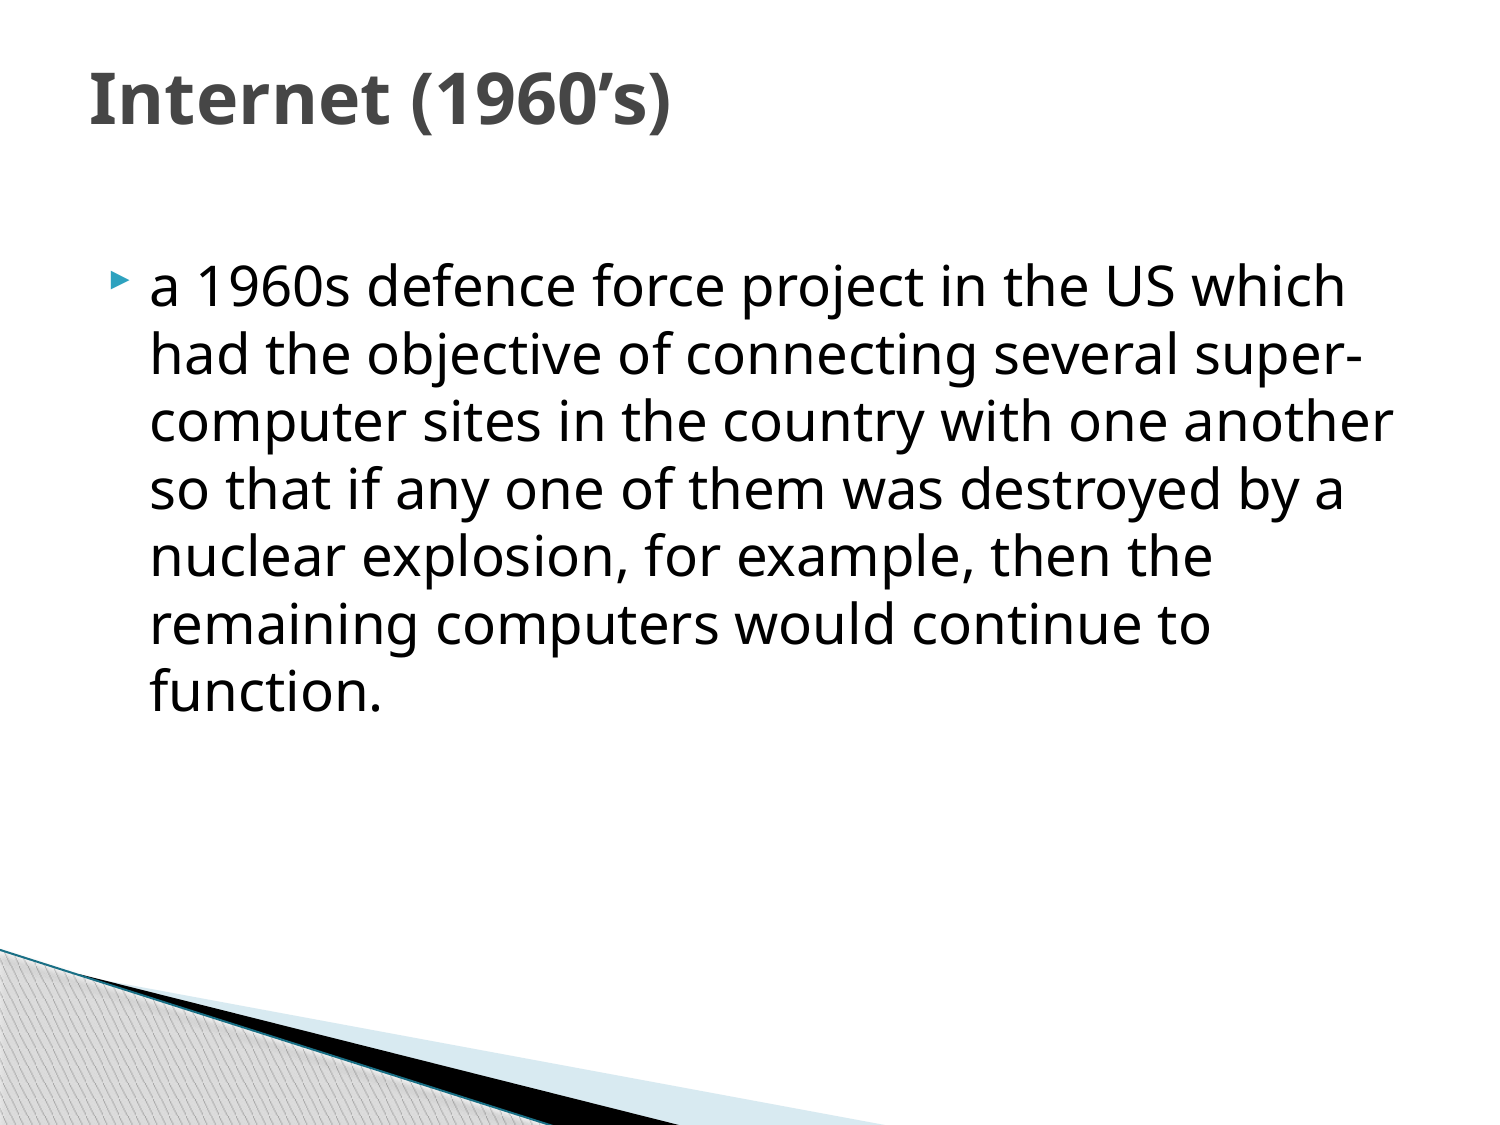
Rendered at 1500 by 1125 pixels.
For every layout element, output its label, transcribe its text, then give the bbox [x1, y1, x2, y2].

title Internet (1960’s) [75, 45, 1425, 233]
list a 1960s defence force project in the US which had the objective of connecting several super-computer sites in the country with one another so that if any one of them was destroyed by a nuclear explosion, for example, then the remaining computers would continue to function. [75, 243, 1425, 986]
